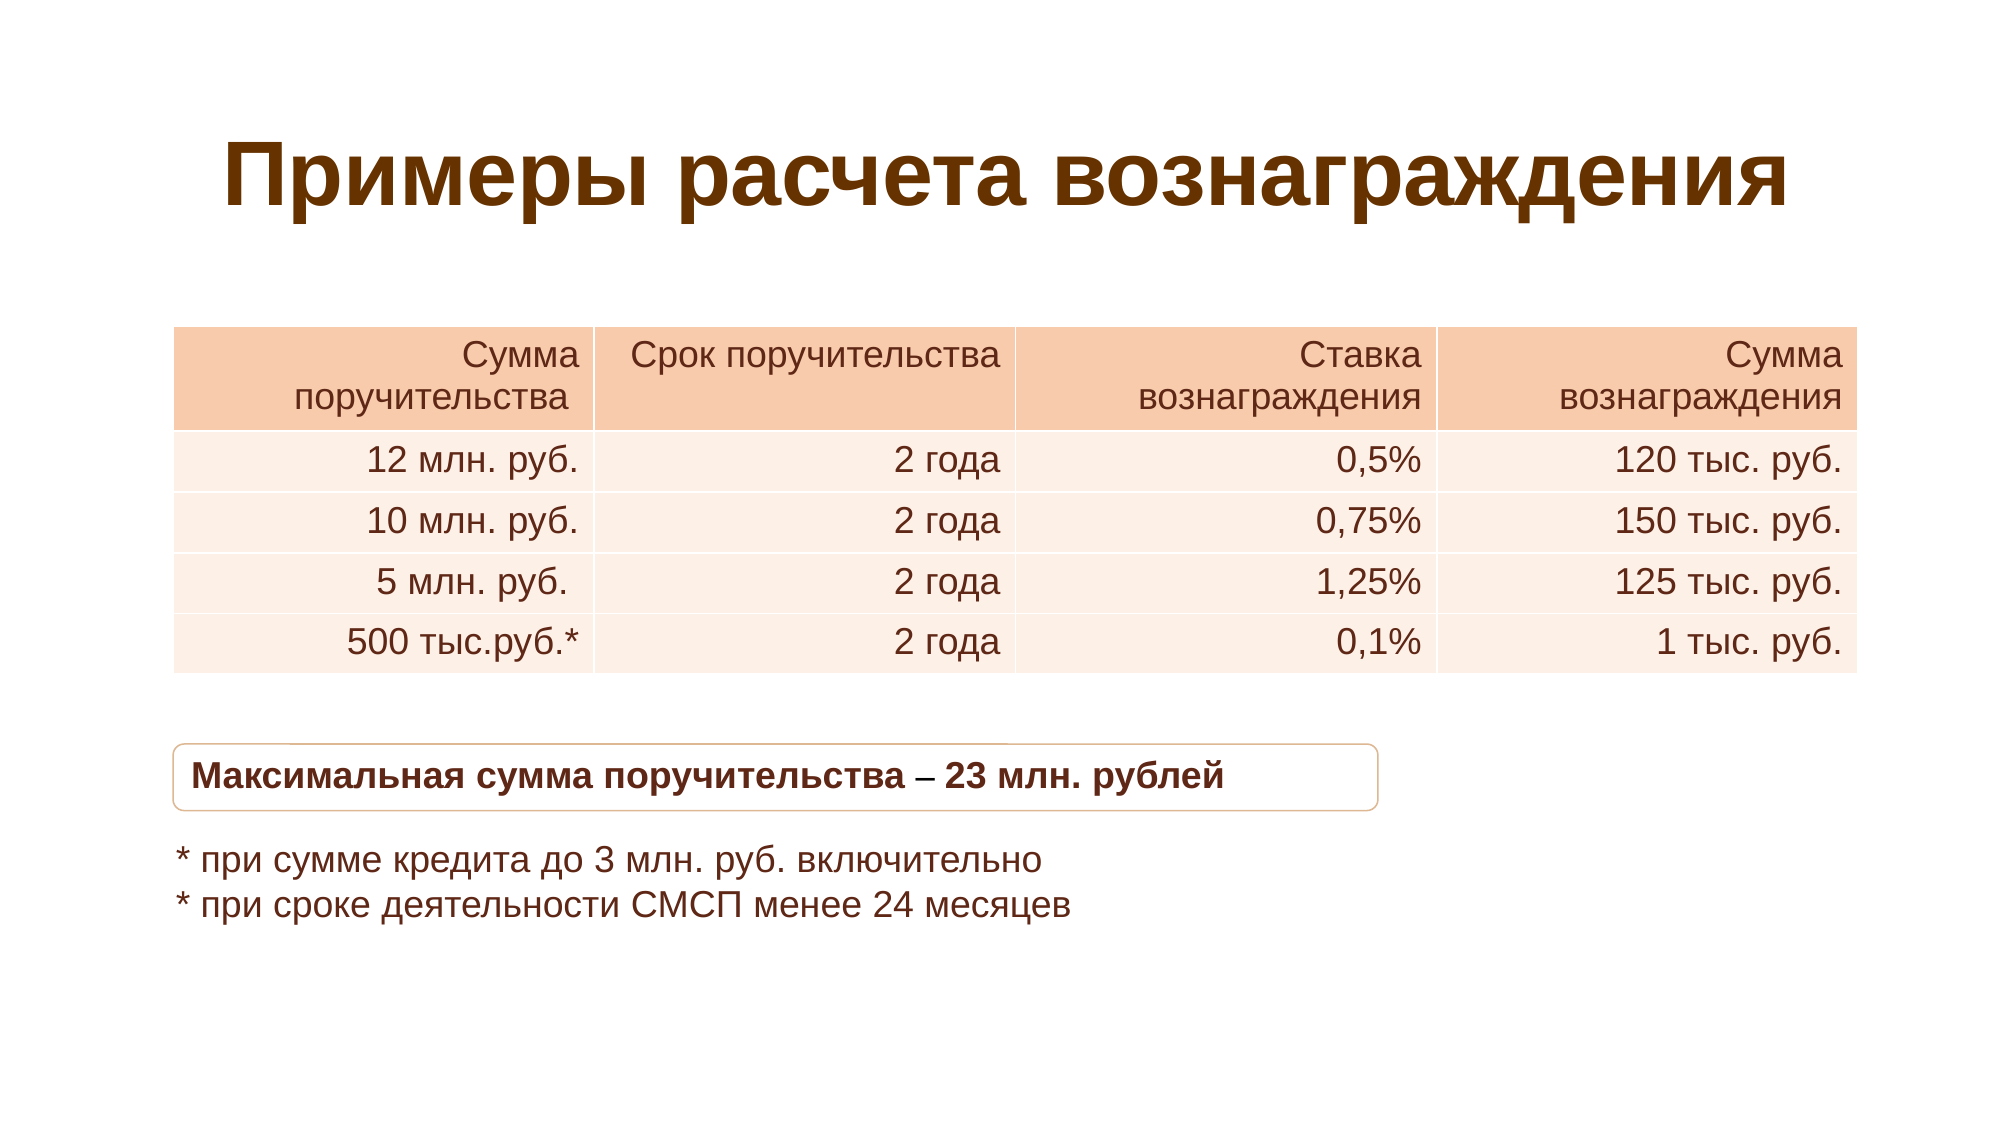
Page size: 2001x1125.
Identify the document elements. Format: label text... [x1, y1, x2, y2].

table_cell 2 года [595, 554, 1015, 613]
table_header Срок поручительства [595, 327, 1015, 430]
table_cell 2 года [595, 493, 1015, 552]
table_cell 1,25% [1016, 554, 1436, 613]
text_box Примеры расчета вознаграждения [155, 133, 1858, 216]
table_cell 5 млн. руб. [174, 554, 593, 613]
table_cell 150 тыс. руб. [1438, 493, 1857, 552]
table_cell 1 тыс. руб. [1438, 614, 1857, 673]
table_header Сумма поручительства [174, 327, 593, 430]
table_cell 125 тыс. руб. [1438, 554, 1857, 613]
table_header Сумма вознаграждения [1438, 327, 1857, 430]
table_cell 500 тыс.руб.* [174, 614, 593, 673]
text_box * при сумме кредита до 3 млн. руб. включительно * при сроке деятельности СМСП менее 24 месяцев [161, 827, 1161, 933]
table_cell 120 тыс. руб. [1438, 432, 1857, 491]
table_header Ставка вознаграждения [1016, 327, 1436, 430]
table_cell 0,75% [1016, 493, 1436, 552]
table_cell 10 млн. руб. [174, 493, 593, 552]
table_cell 2 года [595, 432, 1015, 491]
text_box Максимальная сумма поручительства – 23 млн. рублей [173, 743, 1378, 811]
table_cell 12 млн. руб. [174, 432, 593, 491]
table_cell 2 года [595, 614, 1015, 673]
table_cell 0,5% [1016, 432, 1436, 491]
table_cell 0,1% [1016, 614, 1436, 673]
